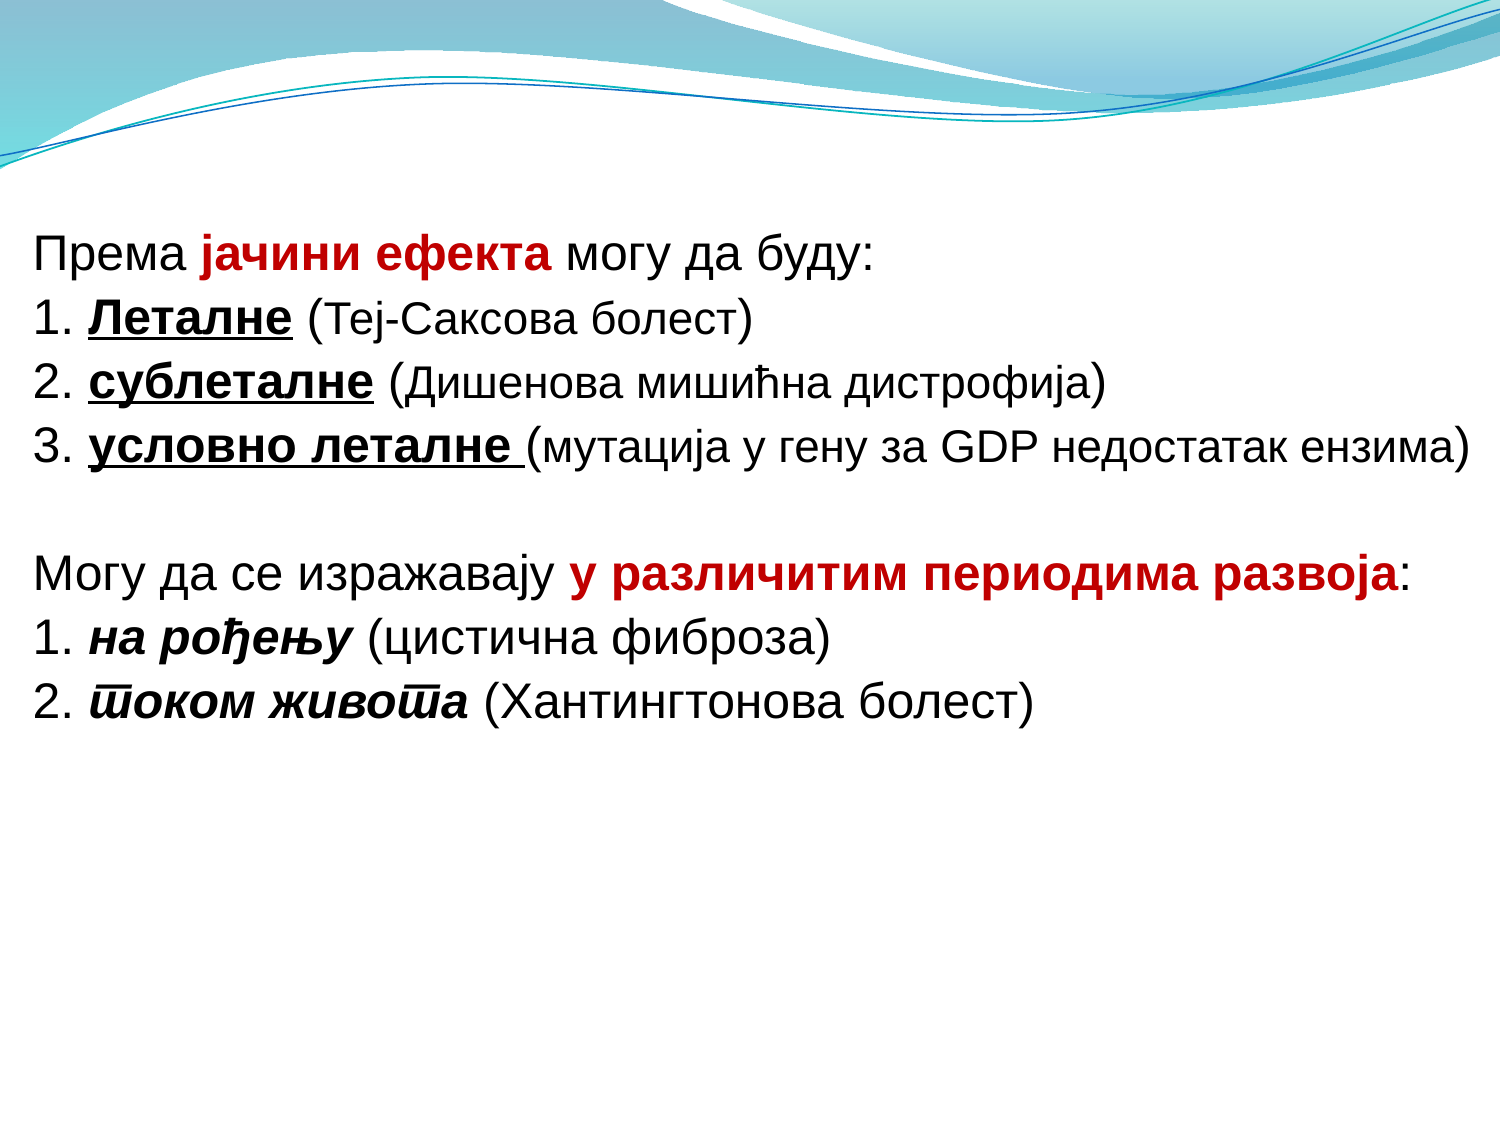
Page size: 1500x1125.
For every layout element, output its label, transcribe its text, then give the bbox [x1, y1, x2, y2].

list Према јачини ефекта могу да буду: 1. Леталне (Теј-Саксова болест) 2. сублеталне (Дишенова мишићна дистрофија) 3. условно леталне (мутација у гену за GDP недостатак ензима) Могу да се изражавају у различитим периодима развоја: 1. на рођењу (цистична фиброза) 2. током живота (Хантингтонова болест) [17, 220, 1500, 1038]
